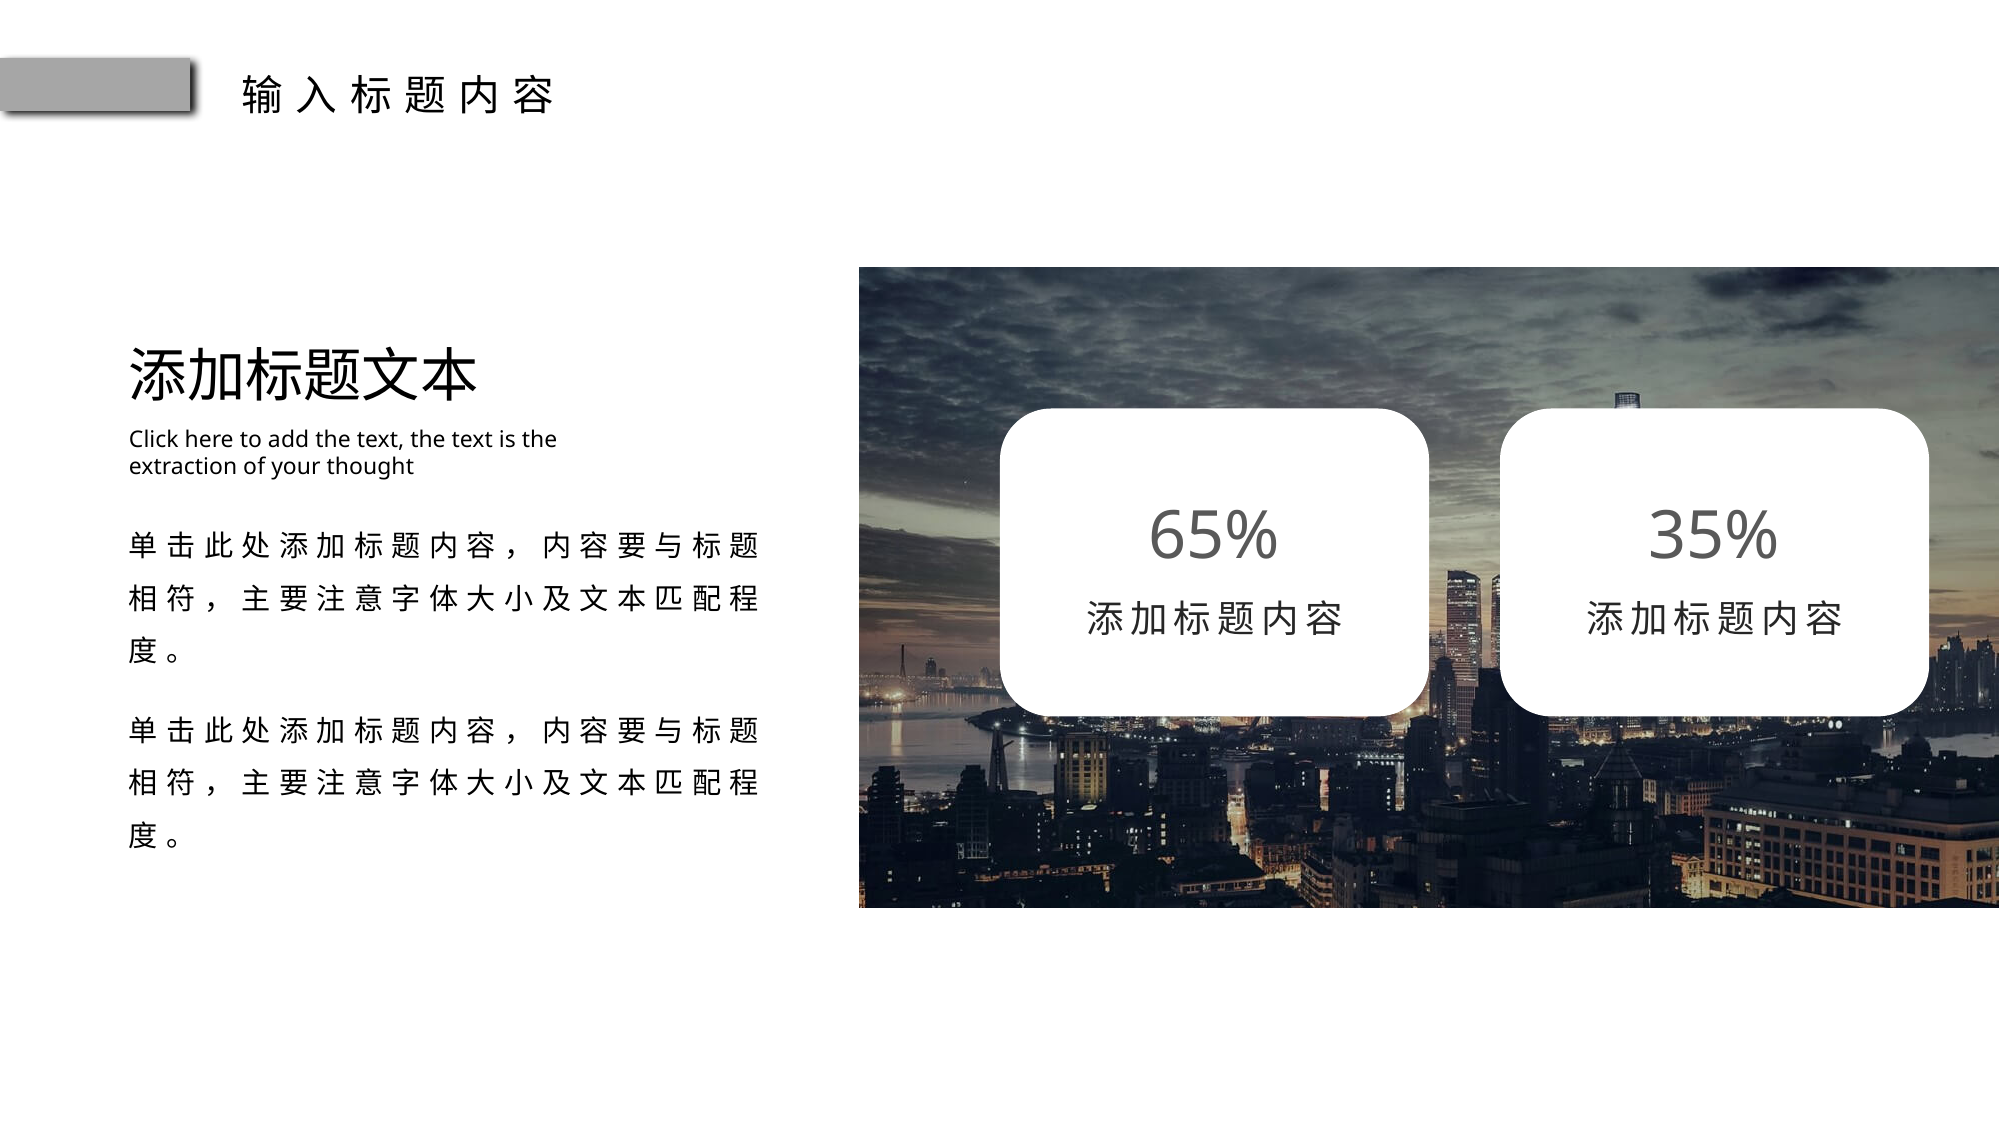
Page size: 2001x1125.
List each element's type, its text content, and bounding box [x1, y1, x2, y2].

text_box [114, 331, 669, 488]
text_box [999, 408, 1430, 717]
picture [859, 267, 1999, 908]
text_box 单击此处添加标题内容，内容要与标题相符，主要注意字体大小及文本匹配程度。 [114, 502, 818, 675]
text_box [1499, 408, 1930, 717]
text_box 单击此处添加标题内容，内容要与标题相符，主要注意字体大小及文本匹配程度。 [114, 687, 818, 860]
